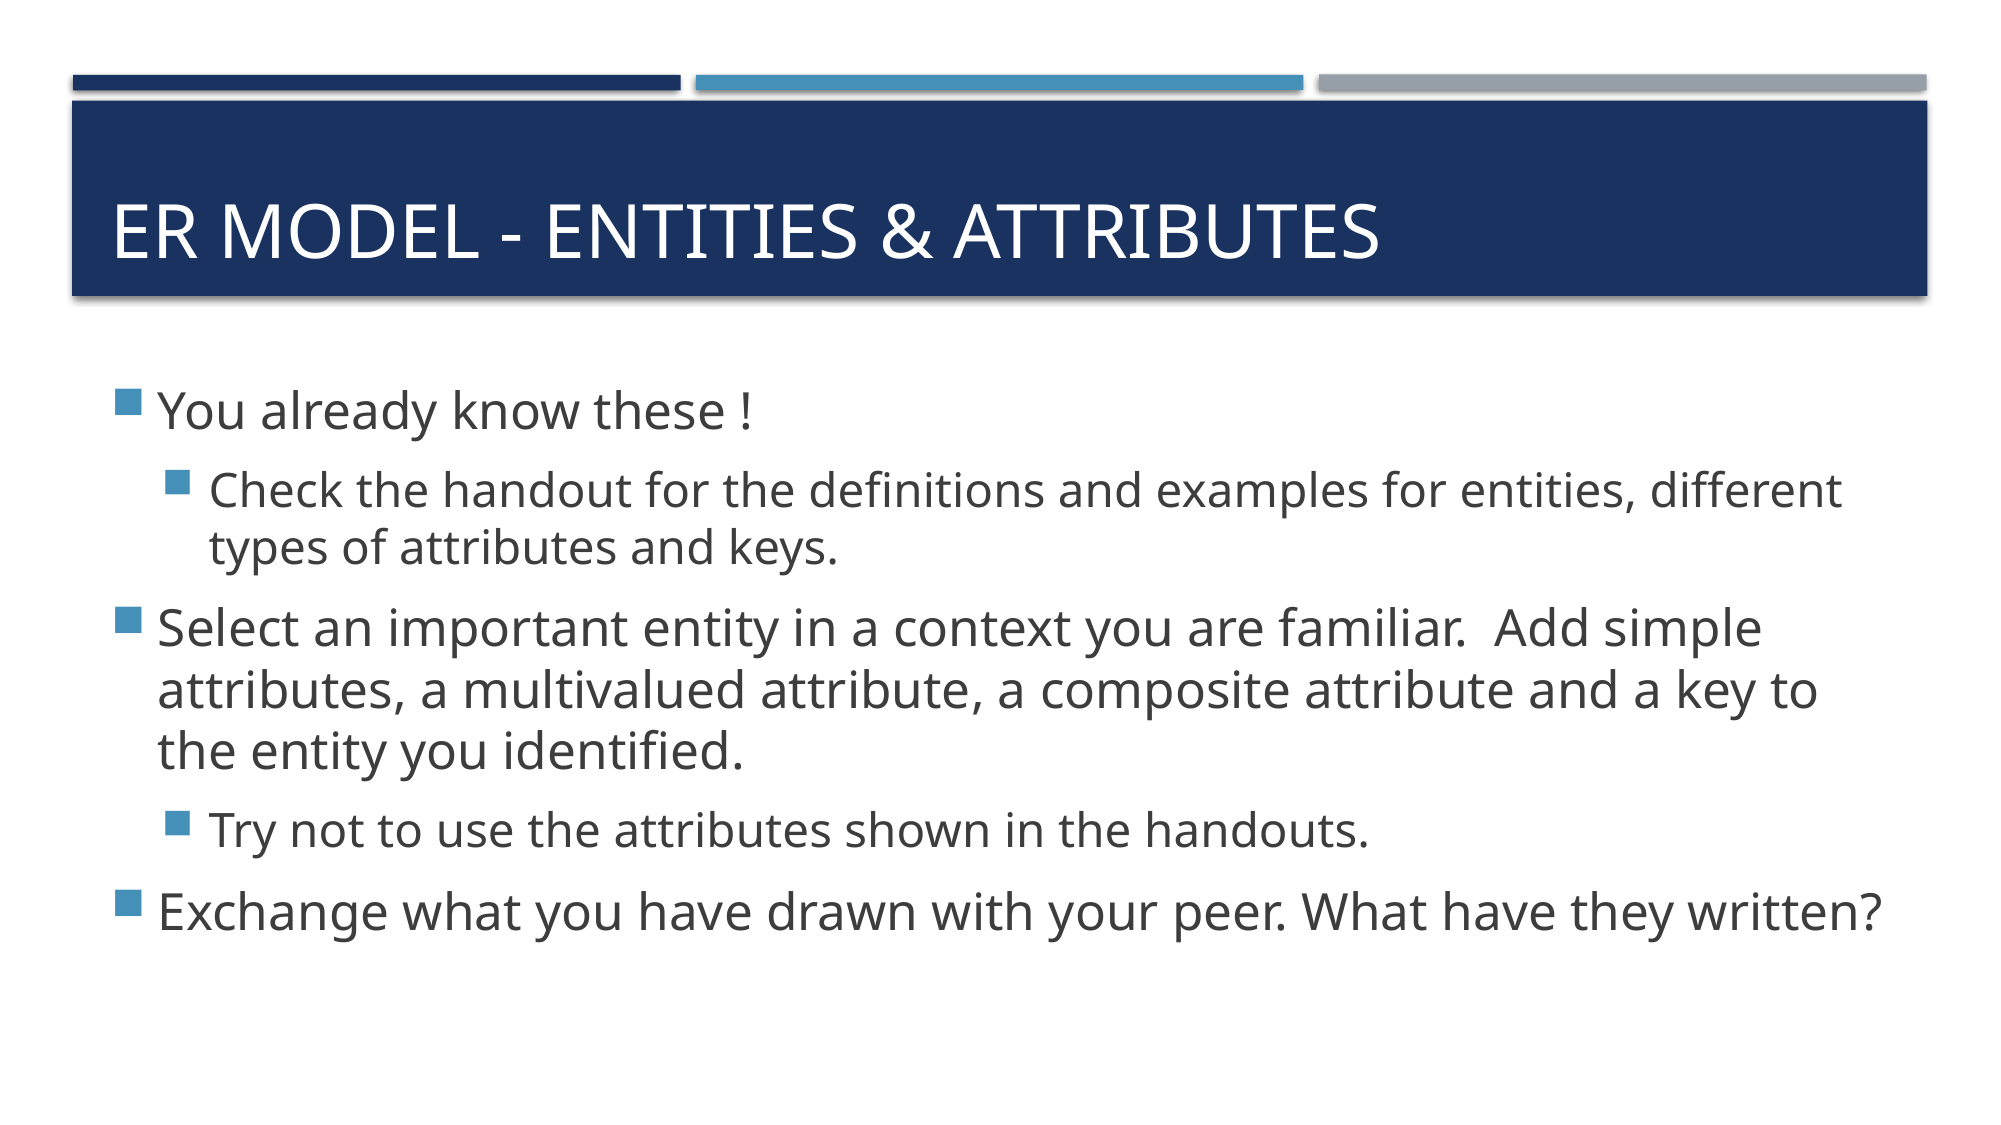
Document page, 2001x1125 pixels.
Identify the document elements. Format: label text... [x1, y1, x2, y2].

list You already know these ! Check the handout for the definitions and examples for entities, different types of attributes and keys. Select an important entity in a context you are familiar. Add simple attributes, a multivalued attribute, a composite attribute and a key to the entity you identified. Try not to use the attributes shown in the handouts. Exchange what you have drawn with your peer. What have they written? [95, 370, 1905, 974]
title ER model - Entities & attributes [95, 115, 1905, 282]
